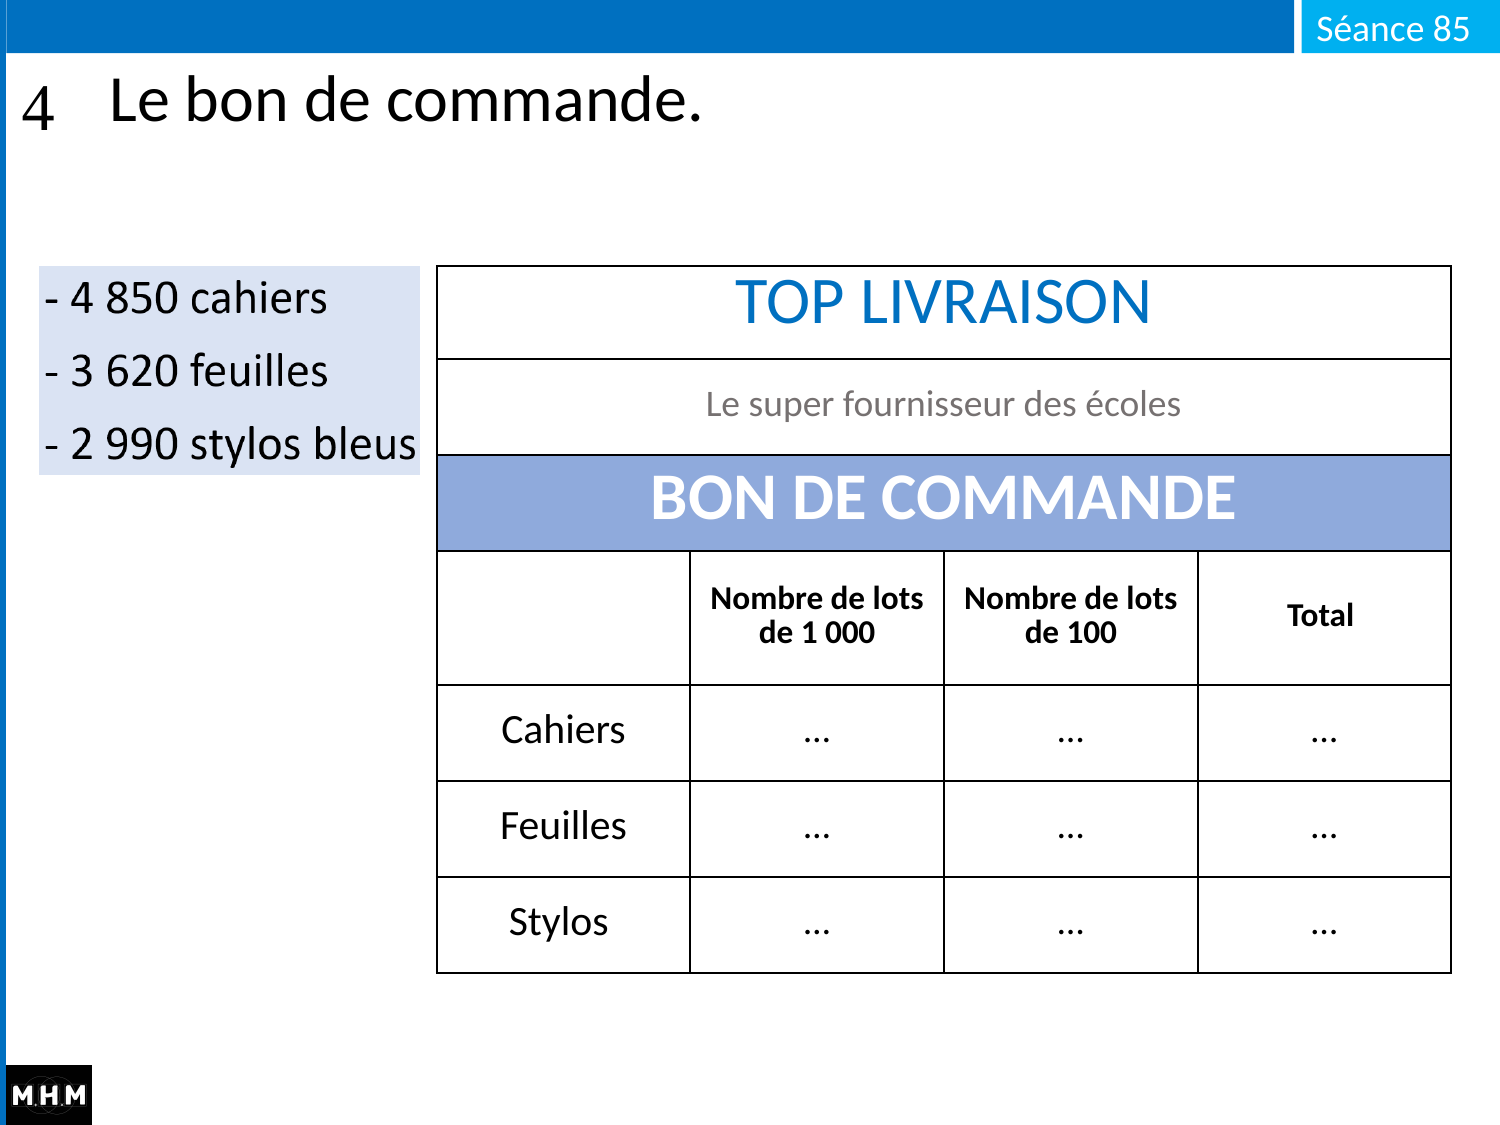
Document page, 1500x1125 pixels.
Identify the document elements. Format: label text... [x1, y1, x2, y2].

table_cell … [945, 686, 1197, 780]
table_cell … [691, 782, 943, 876]
table_cell … [691, 686, 943, 780]
table_cell Feuilles [438, 782, 689, 876]
table_cell … [691, 878, 943, 972]
table_cell Nombre de lots de 100 [945, 552, 1197, 684]
picture [6, 1065, 92, 1125]
table_cell … [945, 782, 1197, 876]
table_cell Cahiers [438, 686, 689, 780]
table_cell … [1199, 686, 1450, 780]
table_cell Le super fournisseur des écoles [438, 360, 1450, 454]
table_cell … [945, 878, 1197, 972]
picture [38, 266, 420, 475]
table_cell BON DE COMMANDE [438, 456, 1450, 550]
table_cell [438, 552, 689, 684]
table_header TOP LIVRAISON [438, 267, 1450, 358]
table_cell Stylos [438, 878, 689, 972]
table_cell … [1199, 878, 1450, 972]
table_cell Total [1199, 552, 1450, 684]
table_cell … [1199, 782, 1450, 876]
title Le bon de commande. [94, 57, 1389, 144]
table_cell Nombre de lots de 1 000 [691, 552, 943, 684]
